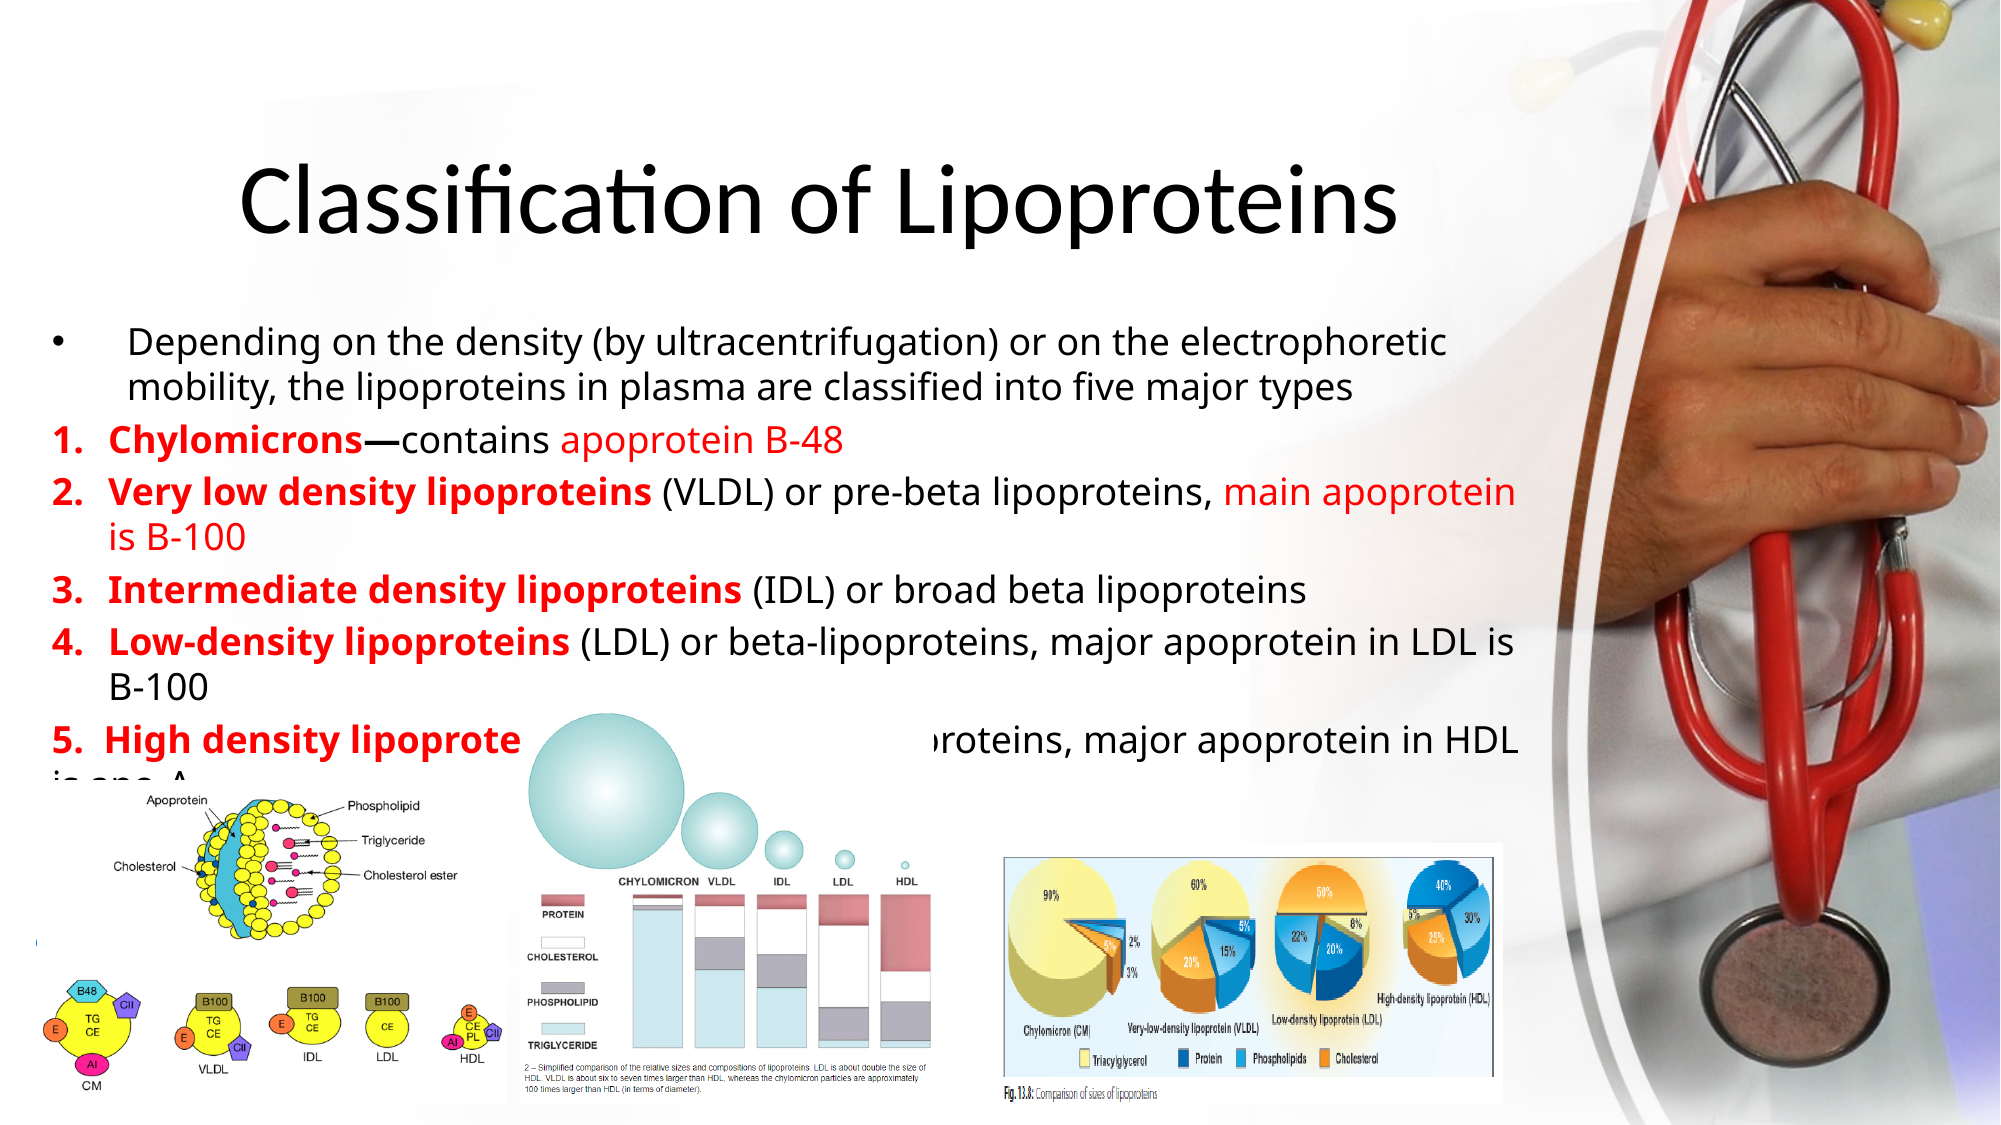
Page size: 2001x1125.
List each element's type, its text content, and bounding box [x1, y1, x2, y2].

picture [0, 0, 2001, 1125]
list Depending on the density (by ultracentrifugation) or on the electrophoretic mobility, the lipoproteins in plasma are classified into five major types Chylomicrons—contains apoprotein B-48 Very low density lipoproteins (VLDL) or pre-beta lipoproteins, main apoprotein is B-100 Intermediate density lipoproteins (IDL) or broad beta lipoproteins Low-density lipoproteins (LDL) or beta-lipoproteins, major apoprotein in LDL is B-100 5. High density lipoproteins (HDL) or alpha-lipoproteins, major apoprotein in HDL is apo-A [36, 310, 1537, 1043]
title Classification of Lipoproteins [99, 110, 1540, 278]
